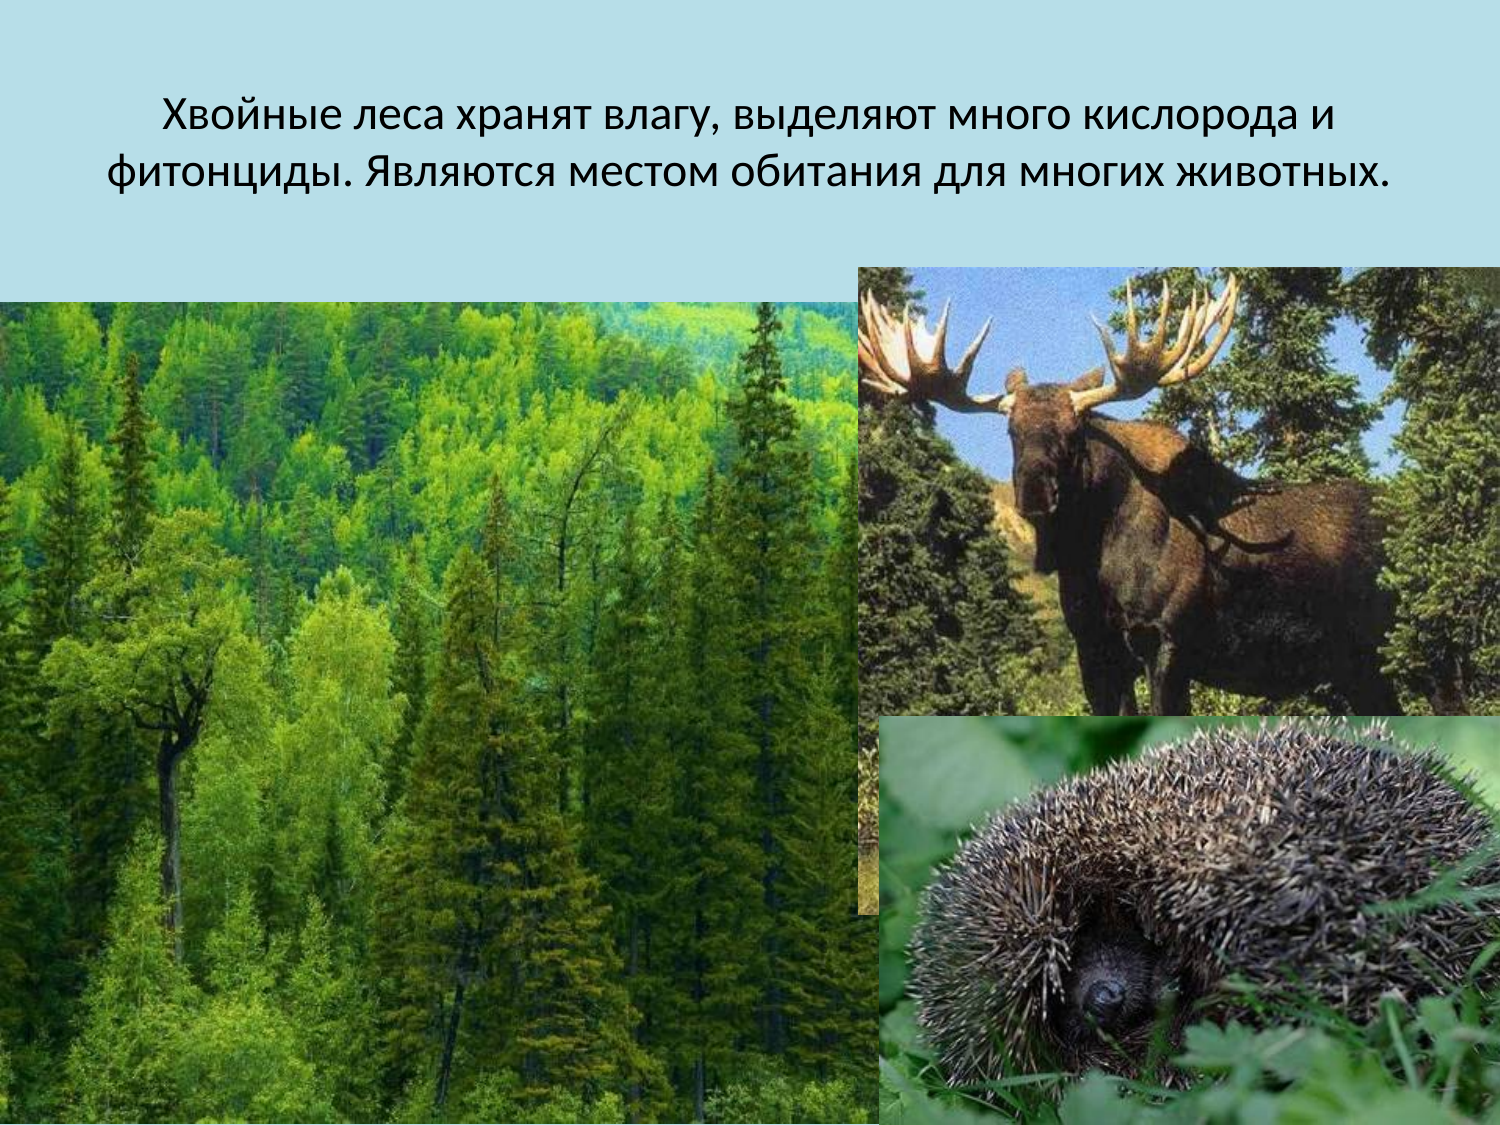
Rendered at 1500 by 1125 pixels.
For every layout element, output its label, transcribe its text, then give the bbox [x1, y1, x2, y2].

picture [857, 266, 1500, 1125]
title Хвойные леса хранят влагу, выделяют много кислорода и фитонциды. Являются местом обитания для многих животных. [74, 44, 1426, 233]
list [0, 302, 874, 1124]
